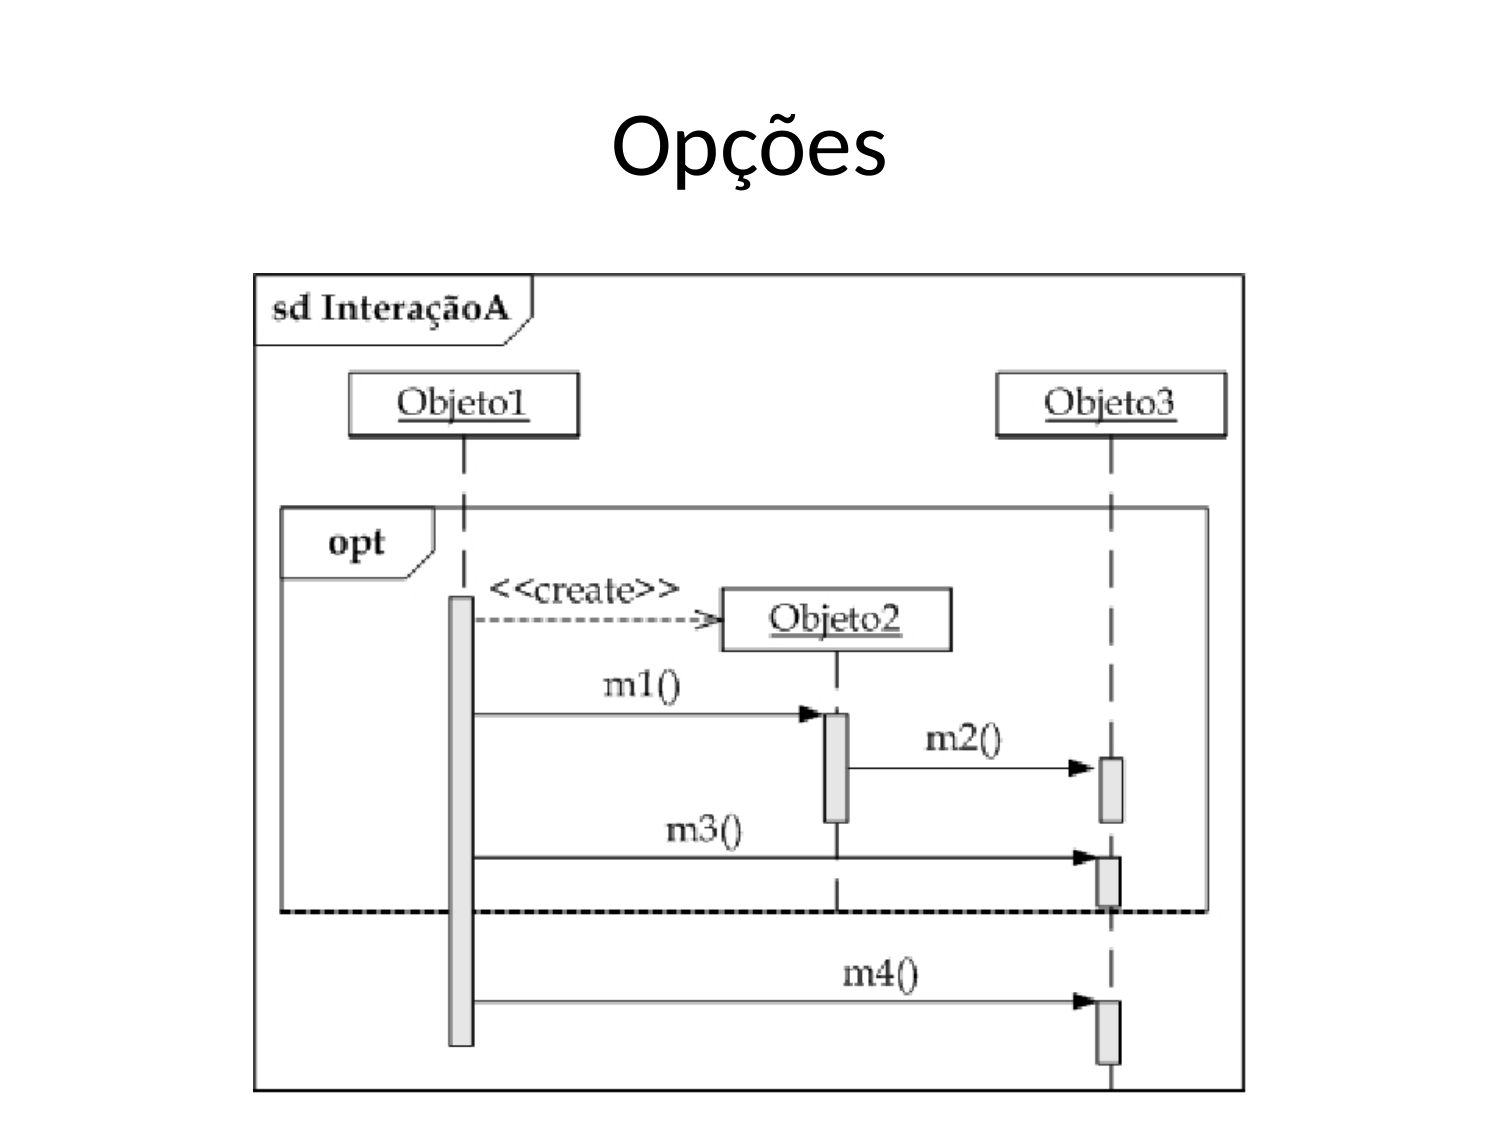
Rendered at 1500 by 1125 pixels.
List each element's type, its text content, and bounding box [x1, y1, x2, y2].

picture [253, 272, 1247, 1095]
title Opções [75, 45, 1425, 233]
